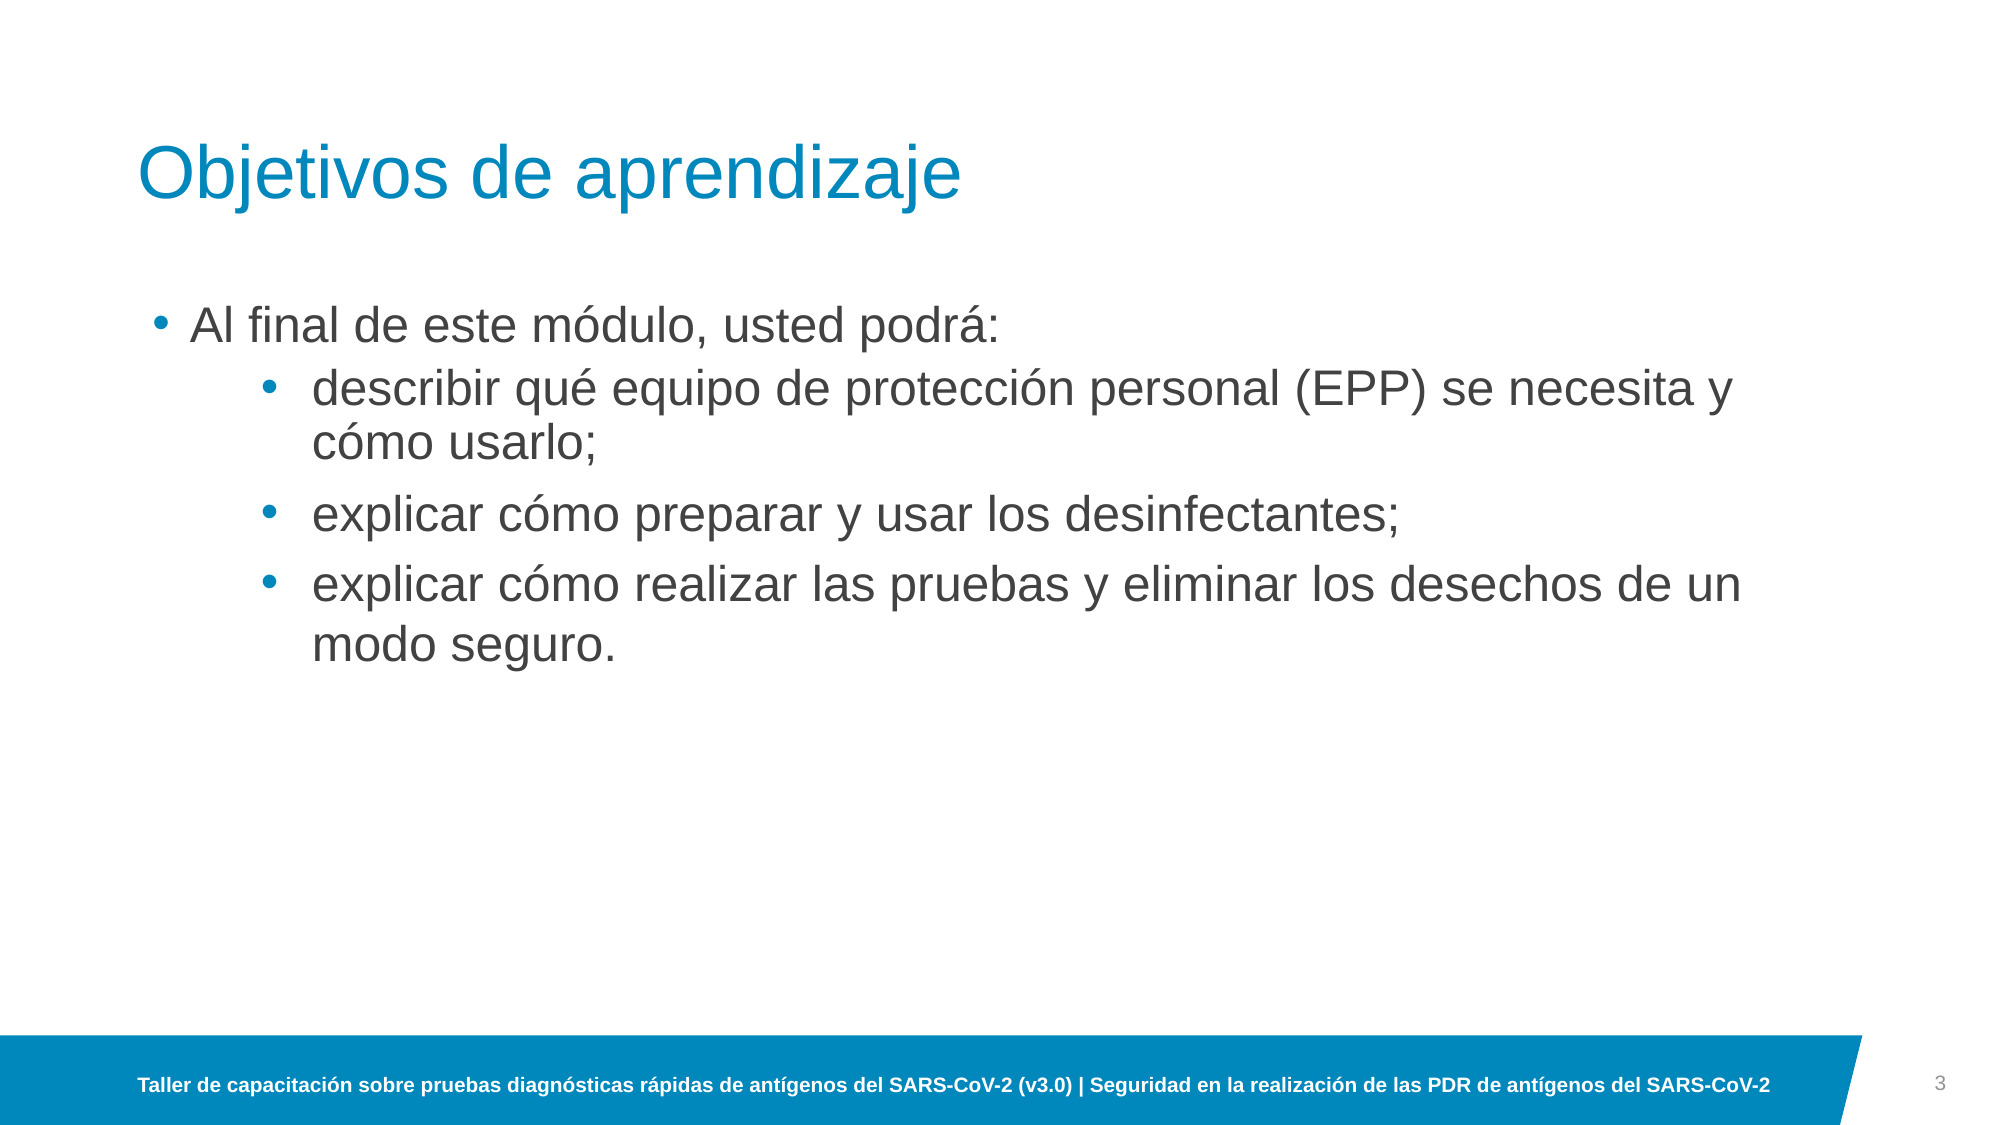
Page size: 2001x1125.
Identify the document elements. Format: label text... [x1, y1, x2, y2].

slide_number 3 [1862, 1035, 1947, 1125]
list Al final de este módulo, usted podrá: describir qué equipo de protección personal (EPP) se necesita y cómo usarlo; explicar cómo preparar y usar los desinfectantes; explicar cómo realizar las pruebas y eliminar los desechos de un modo seguro. [137, 284, 1863, 1014]
title Objetivos de aprendizaje [137, 59, 1863, 215]
footer Taller de capacitación sobre pruebas diagnósticas rápidas de antígenos del SARS-CoV-2 (v3.0) | Seguridad en la realización de las PDR de antígenos del SARS-CoV-2 [137, 1042, 1805, 1125]
